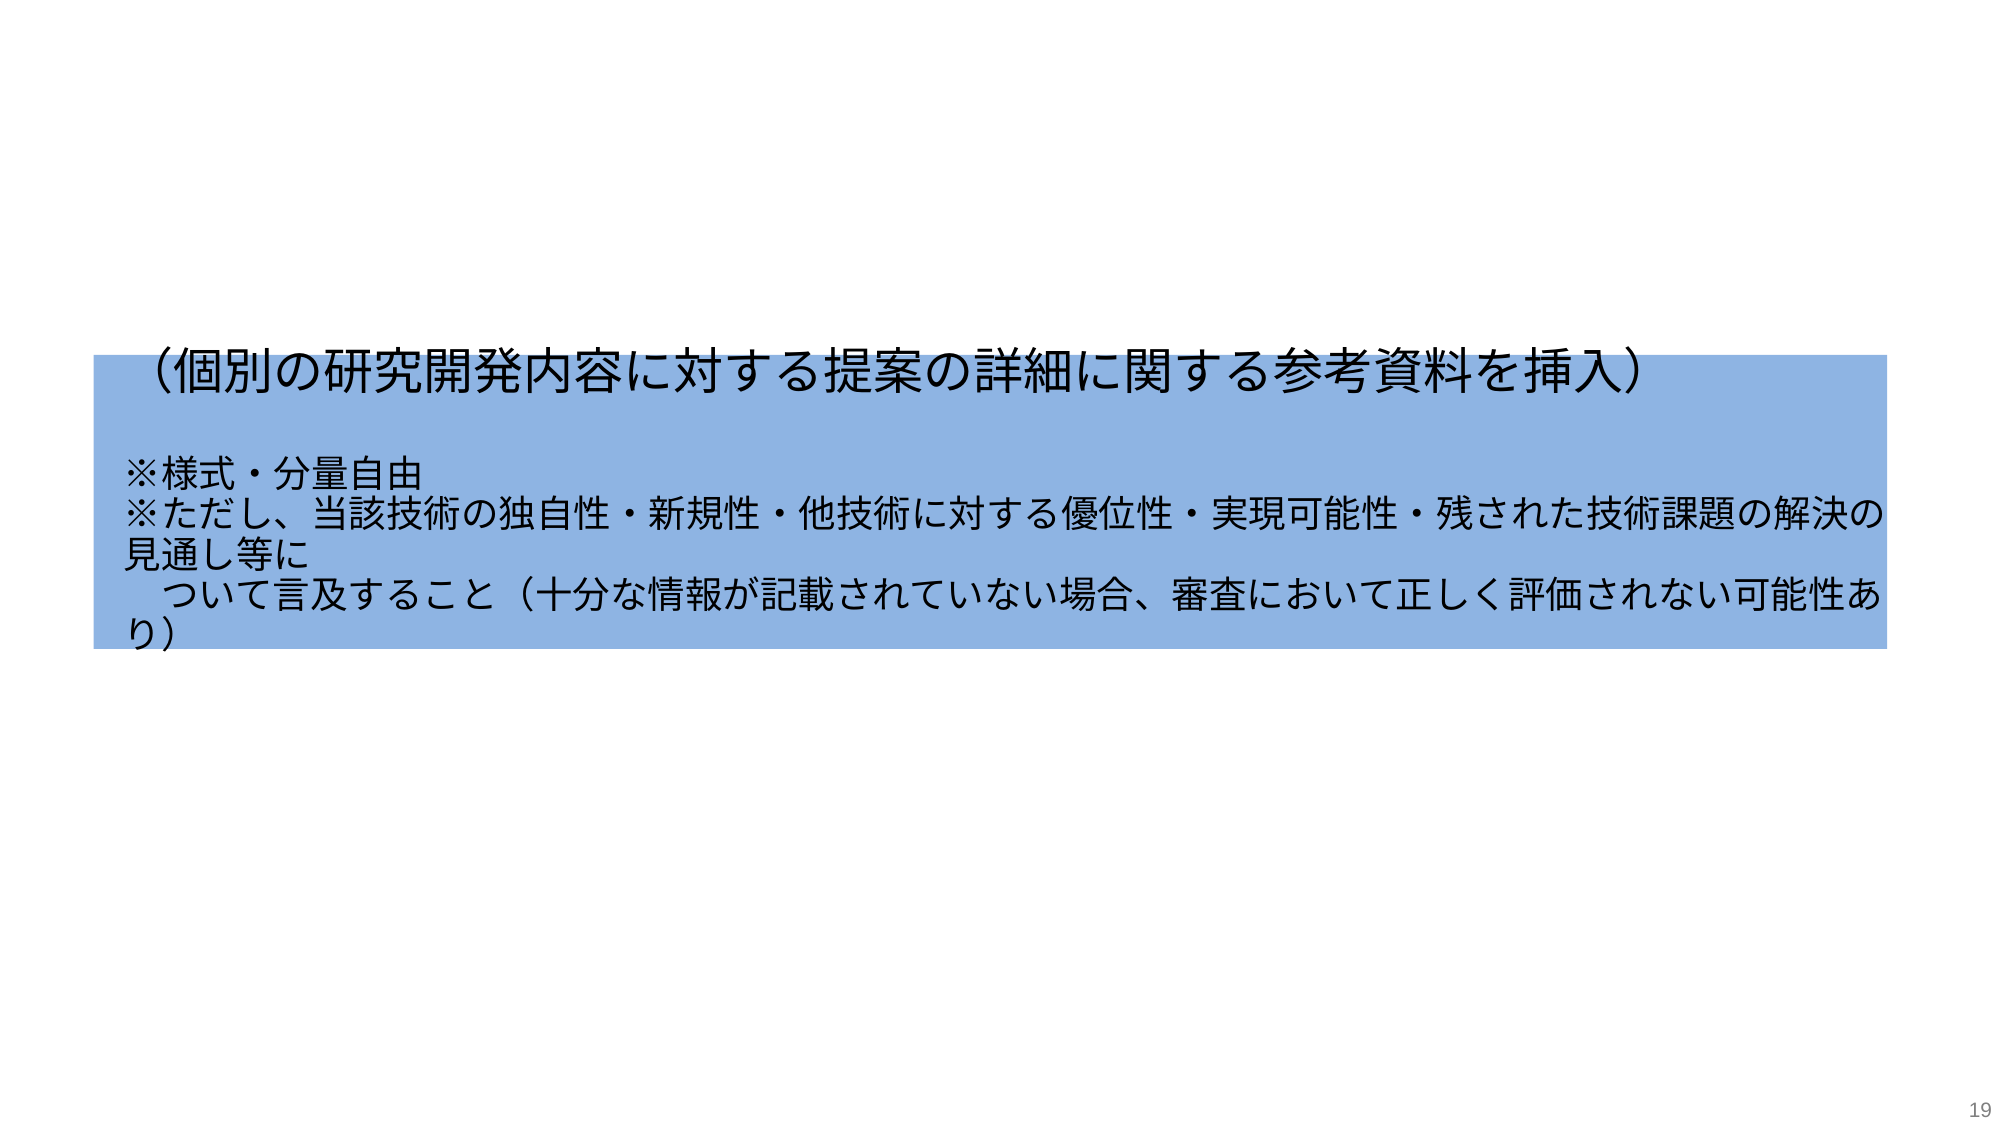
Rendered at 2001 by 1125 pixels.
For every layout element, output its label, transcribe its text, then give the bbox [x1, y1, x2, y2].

title （個別の研究開発内容に対する提案の詳細に関する参考資料を挿入） ※様式・分量自由 ※ただし、当該技術の独自性・新規性・他技術に対する優位性・実現可能性・残された技術課題の解決の見通し等に ついて言及すること（十分な情報が記載されていない場合、審査において正しく評価されない可能性あり） [93, 354, 1888, 649]
